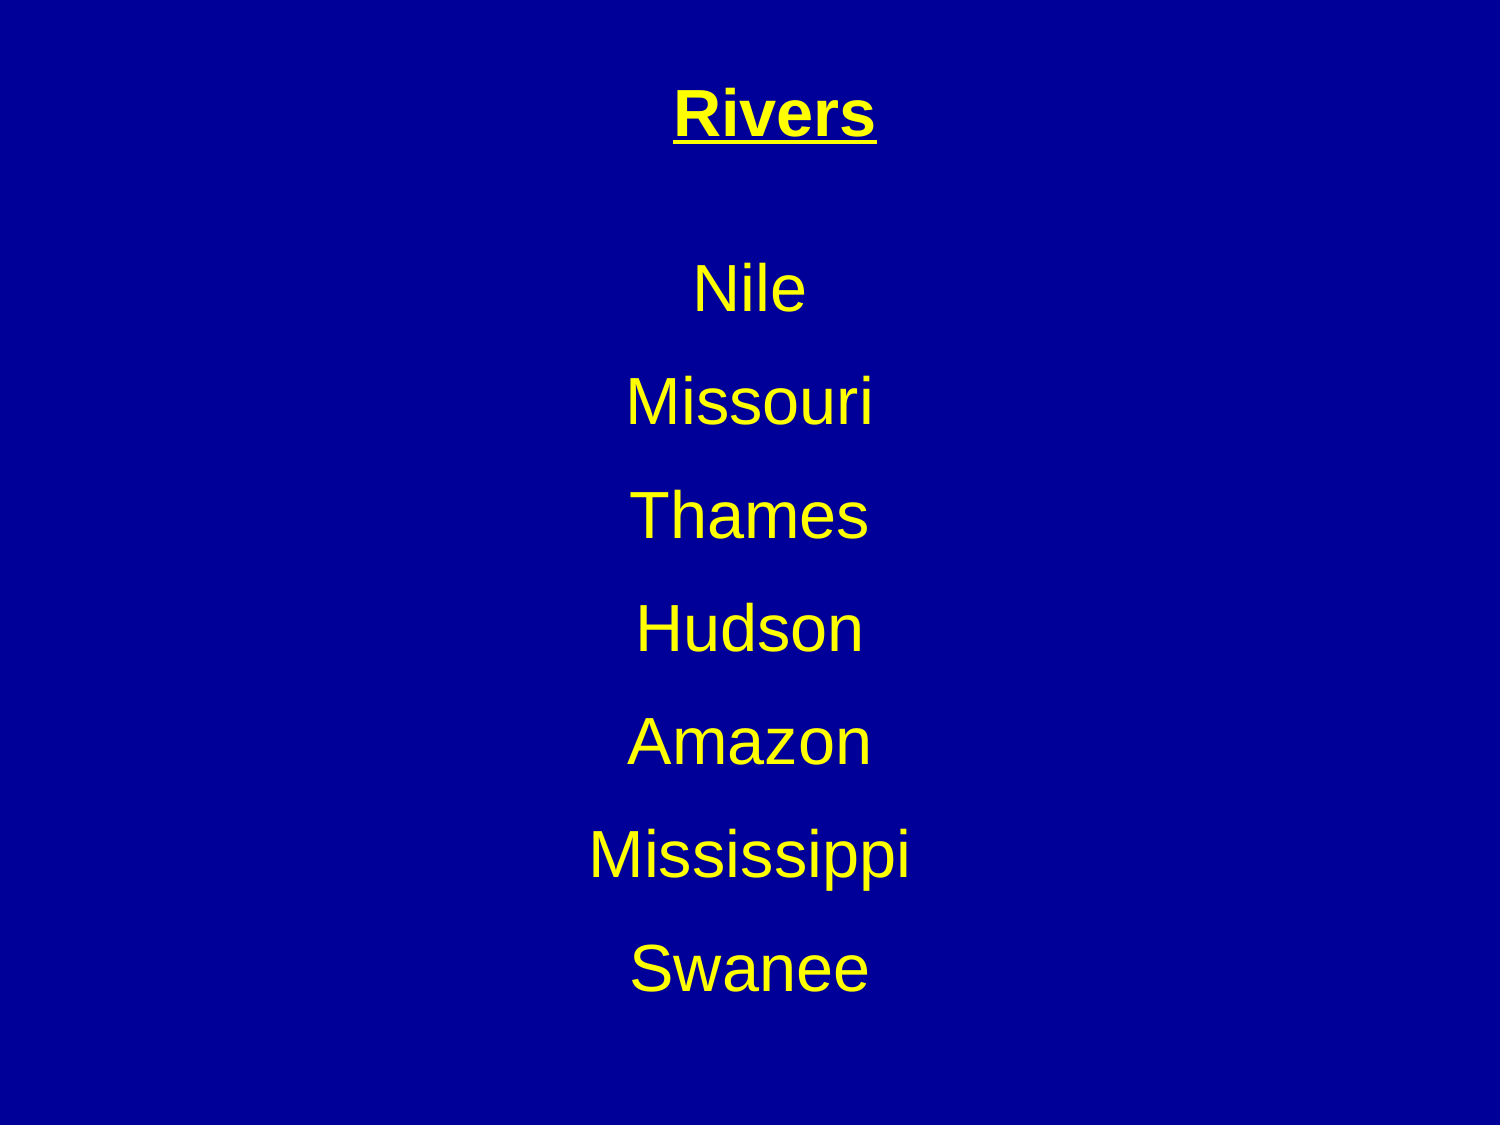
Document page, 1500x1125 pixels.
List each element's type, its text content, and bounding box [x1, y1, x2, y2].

text_box Nile Missouri Thames Hudson Amazon Mississippi Swanee [50, 237, 1450, 1125]
text_box Rivers [75, 62, 1475, 271]
